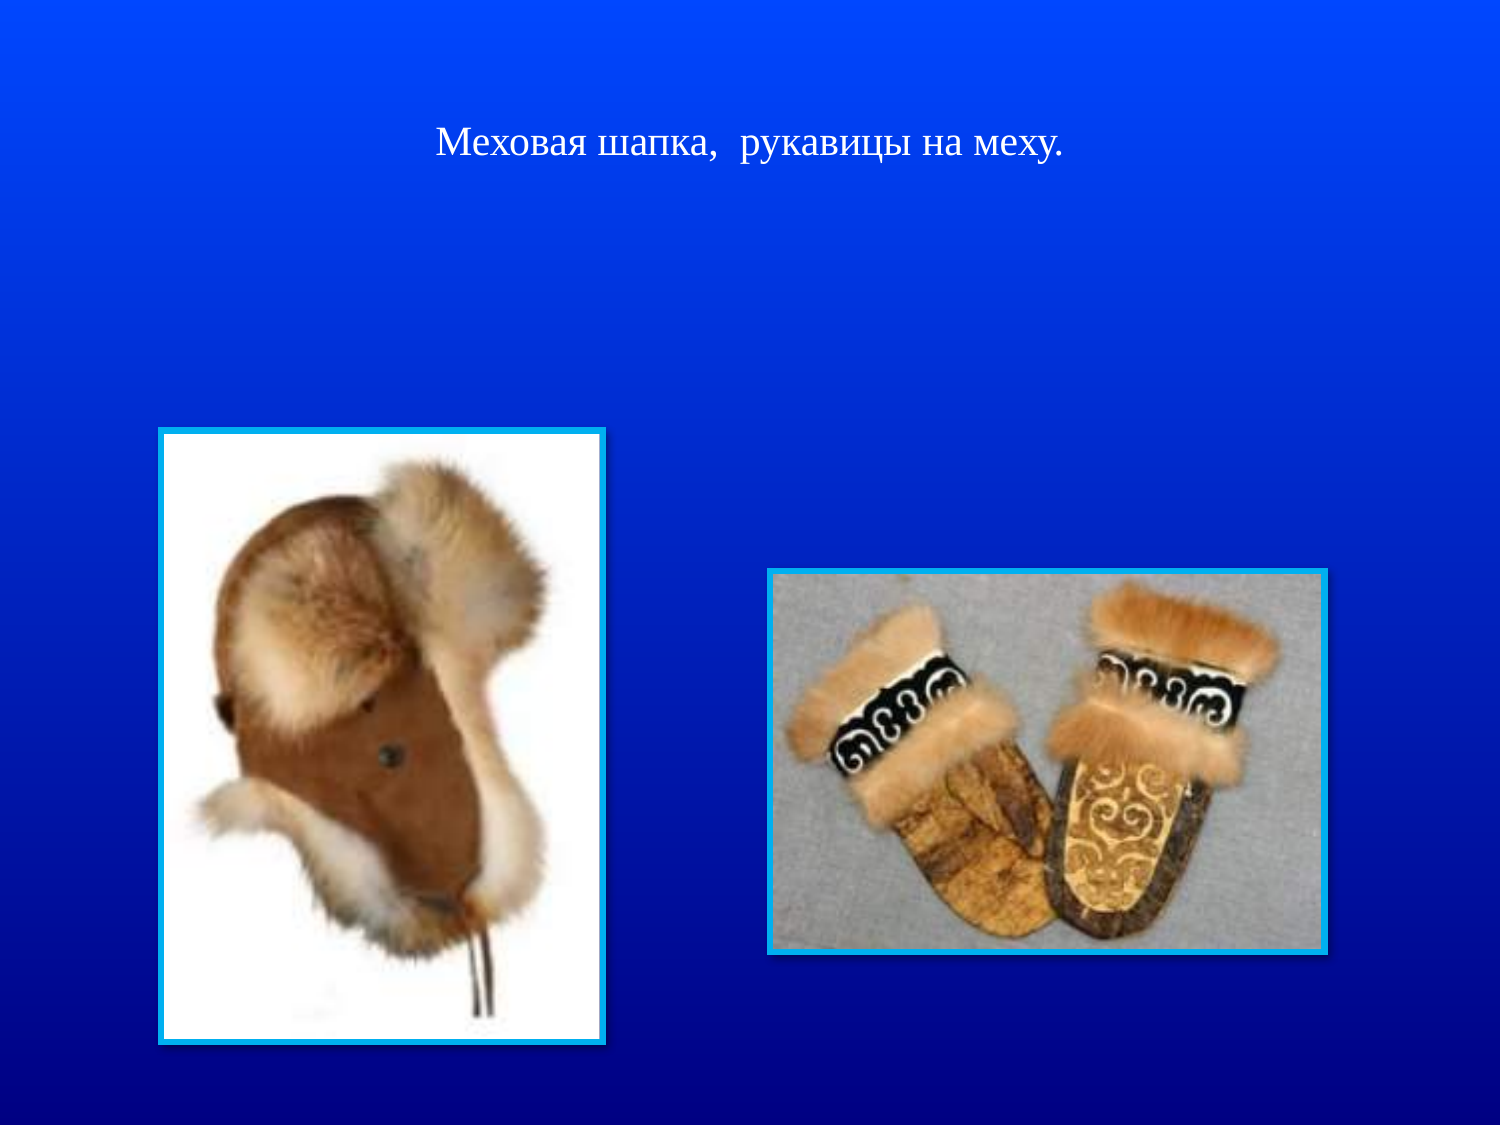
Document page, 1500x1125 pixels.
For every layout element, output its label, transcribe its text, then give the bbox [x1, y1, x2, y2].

picture [165, 435, 599, 1038]
picture [774, 575, 1320, 948]
title Меховая шапка, рукавицы на меху. [75, 45, 1425, 233]
